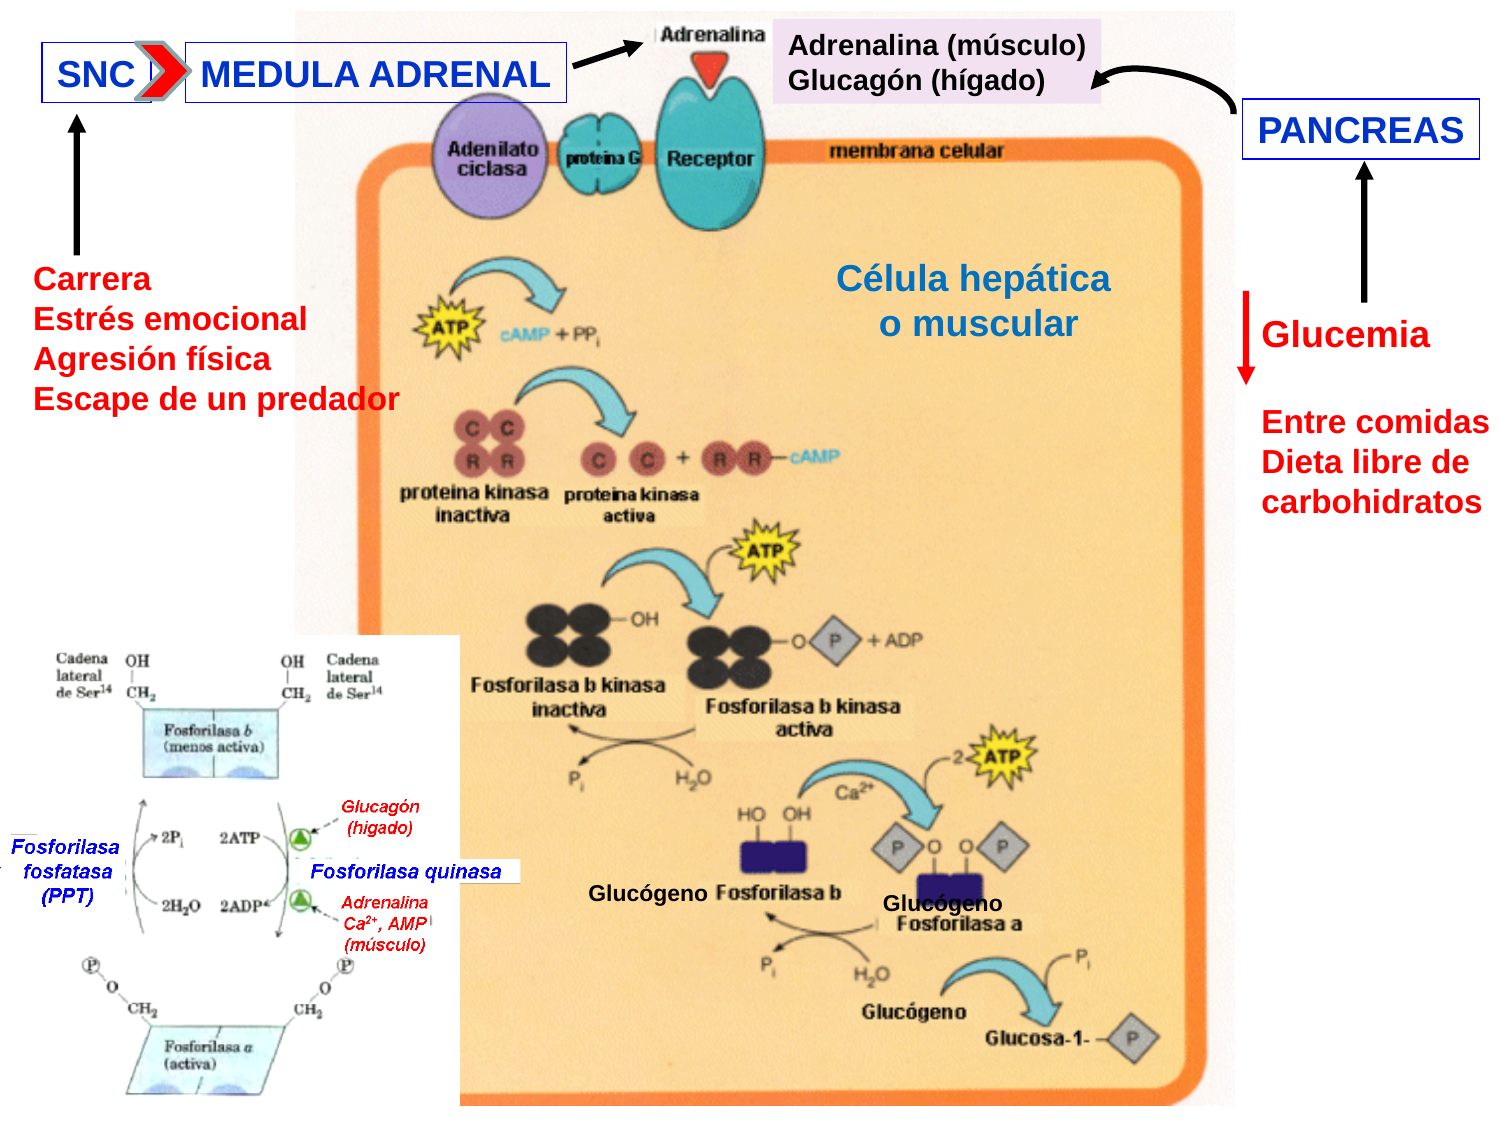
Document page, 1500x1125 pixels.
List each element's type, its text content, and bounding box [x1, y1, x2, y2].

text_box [182, 42, 644, 105]
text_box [1239, 98, 1483, 303]
text_box [135, 40, 177, 102]
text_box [40, 42, 153, 256]
text_box Carrera Estrés emocional Agresión física Escape de un predador [18, 249, 290, 425]
picture [0, 635, 521, 1115]
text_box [295, 11, 1235, 1107]
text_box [1245, 290, 1500, 529]
